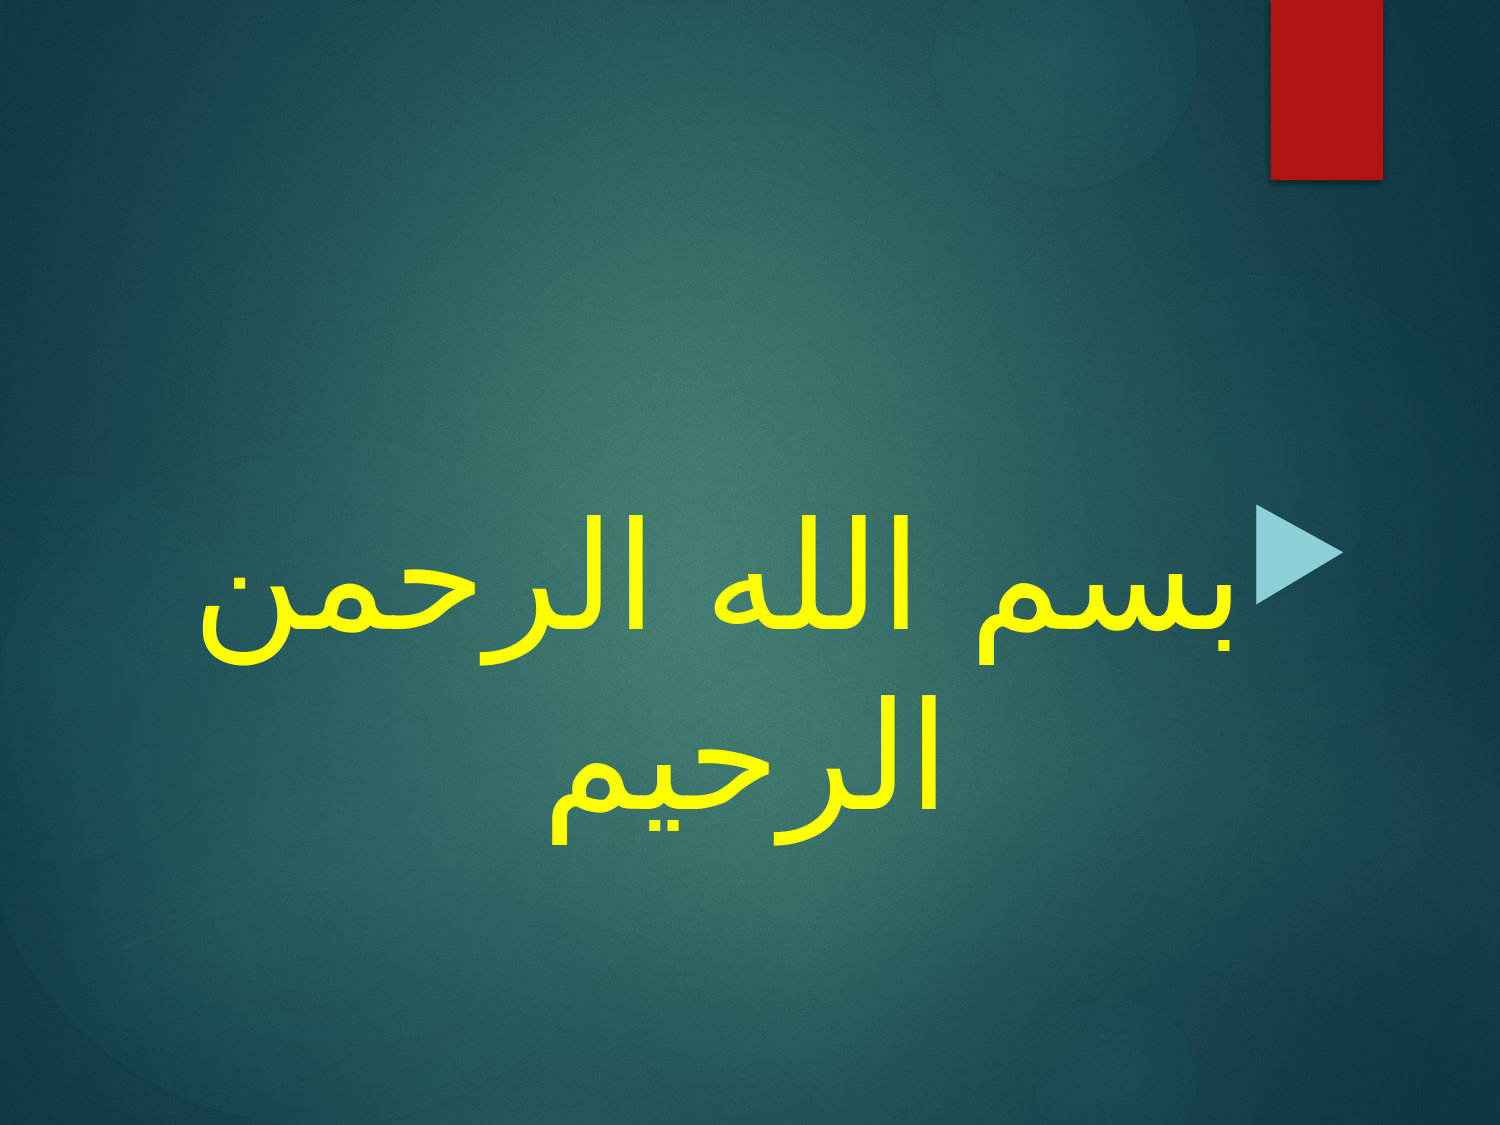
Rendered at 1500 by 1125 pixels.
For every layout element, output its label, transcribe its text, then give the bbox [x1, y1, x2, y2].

list بسم الله الرحمن الرحیم [0, 70, 1500, 859]
